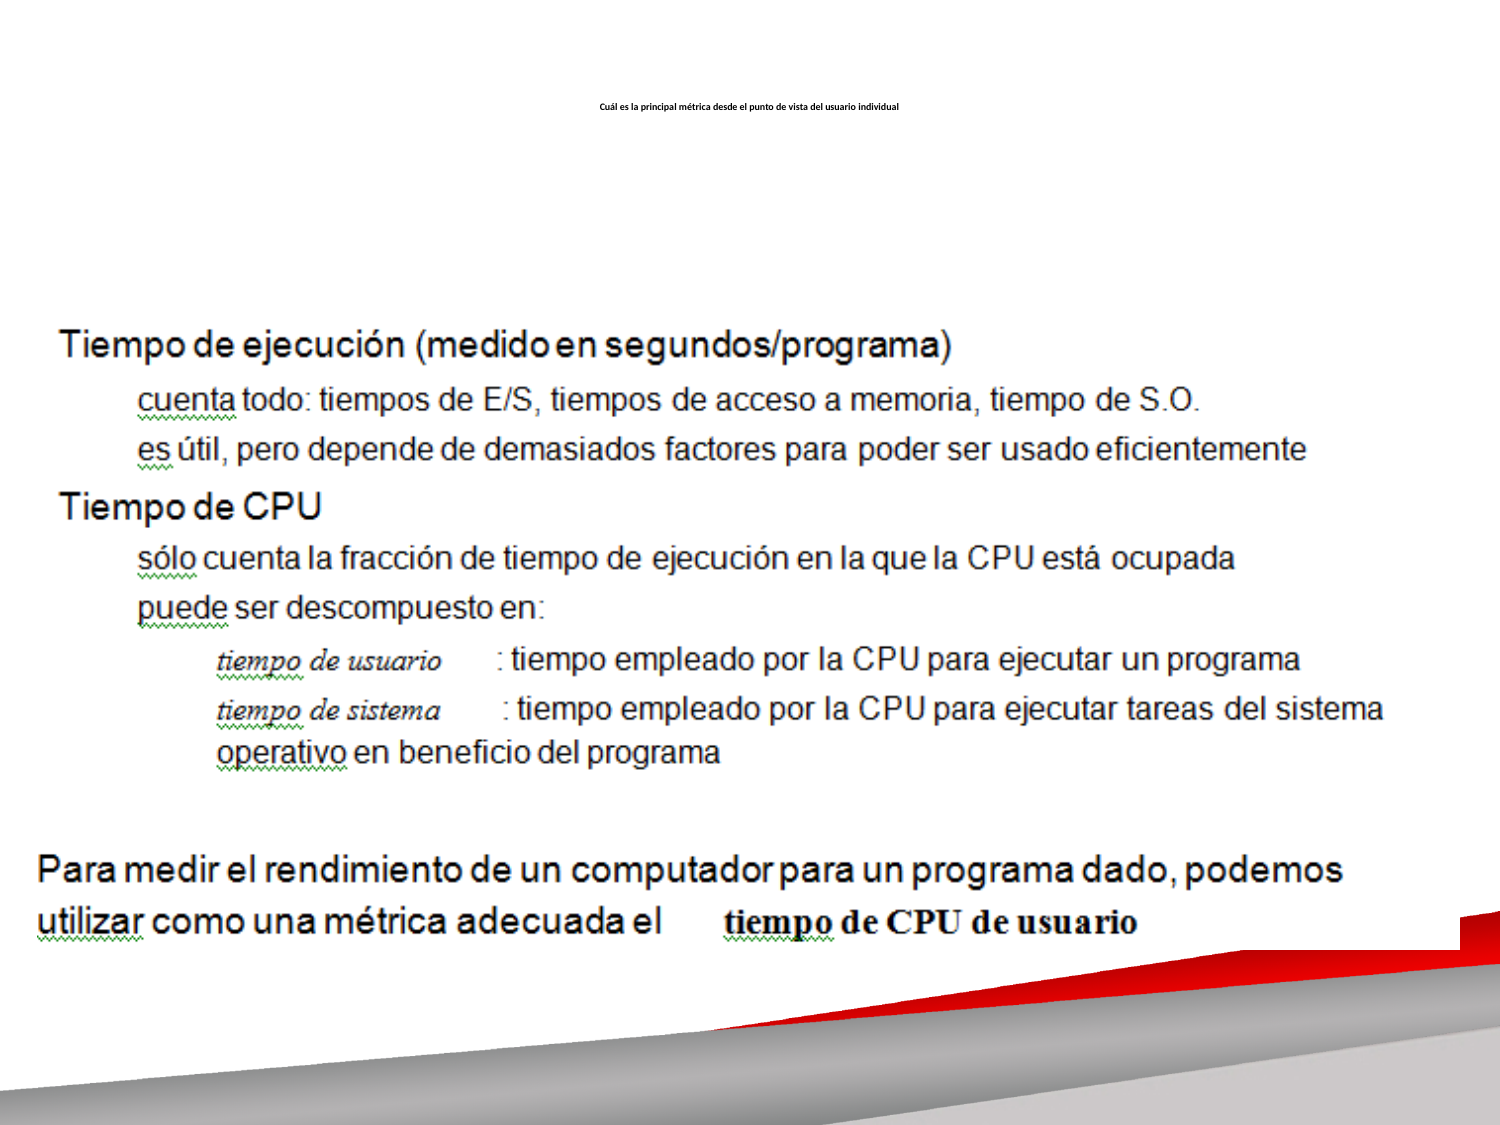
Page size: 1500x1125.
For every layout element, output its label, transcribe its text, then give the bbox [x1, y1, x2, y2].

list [37, 316, 1461, 950]
picture [0, 911, 1500, 1125]
title Cuál es la principal métrica desde el punto de vista del usuario individual [75, 45, 1425, 164]
